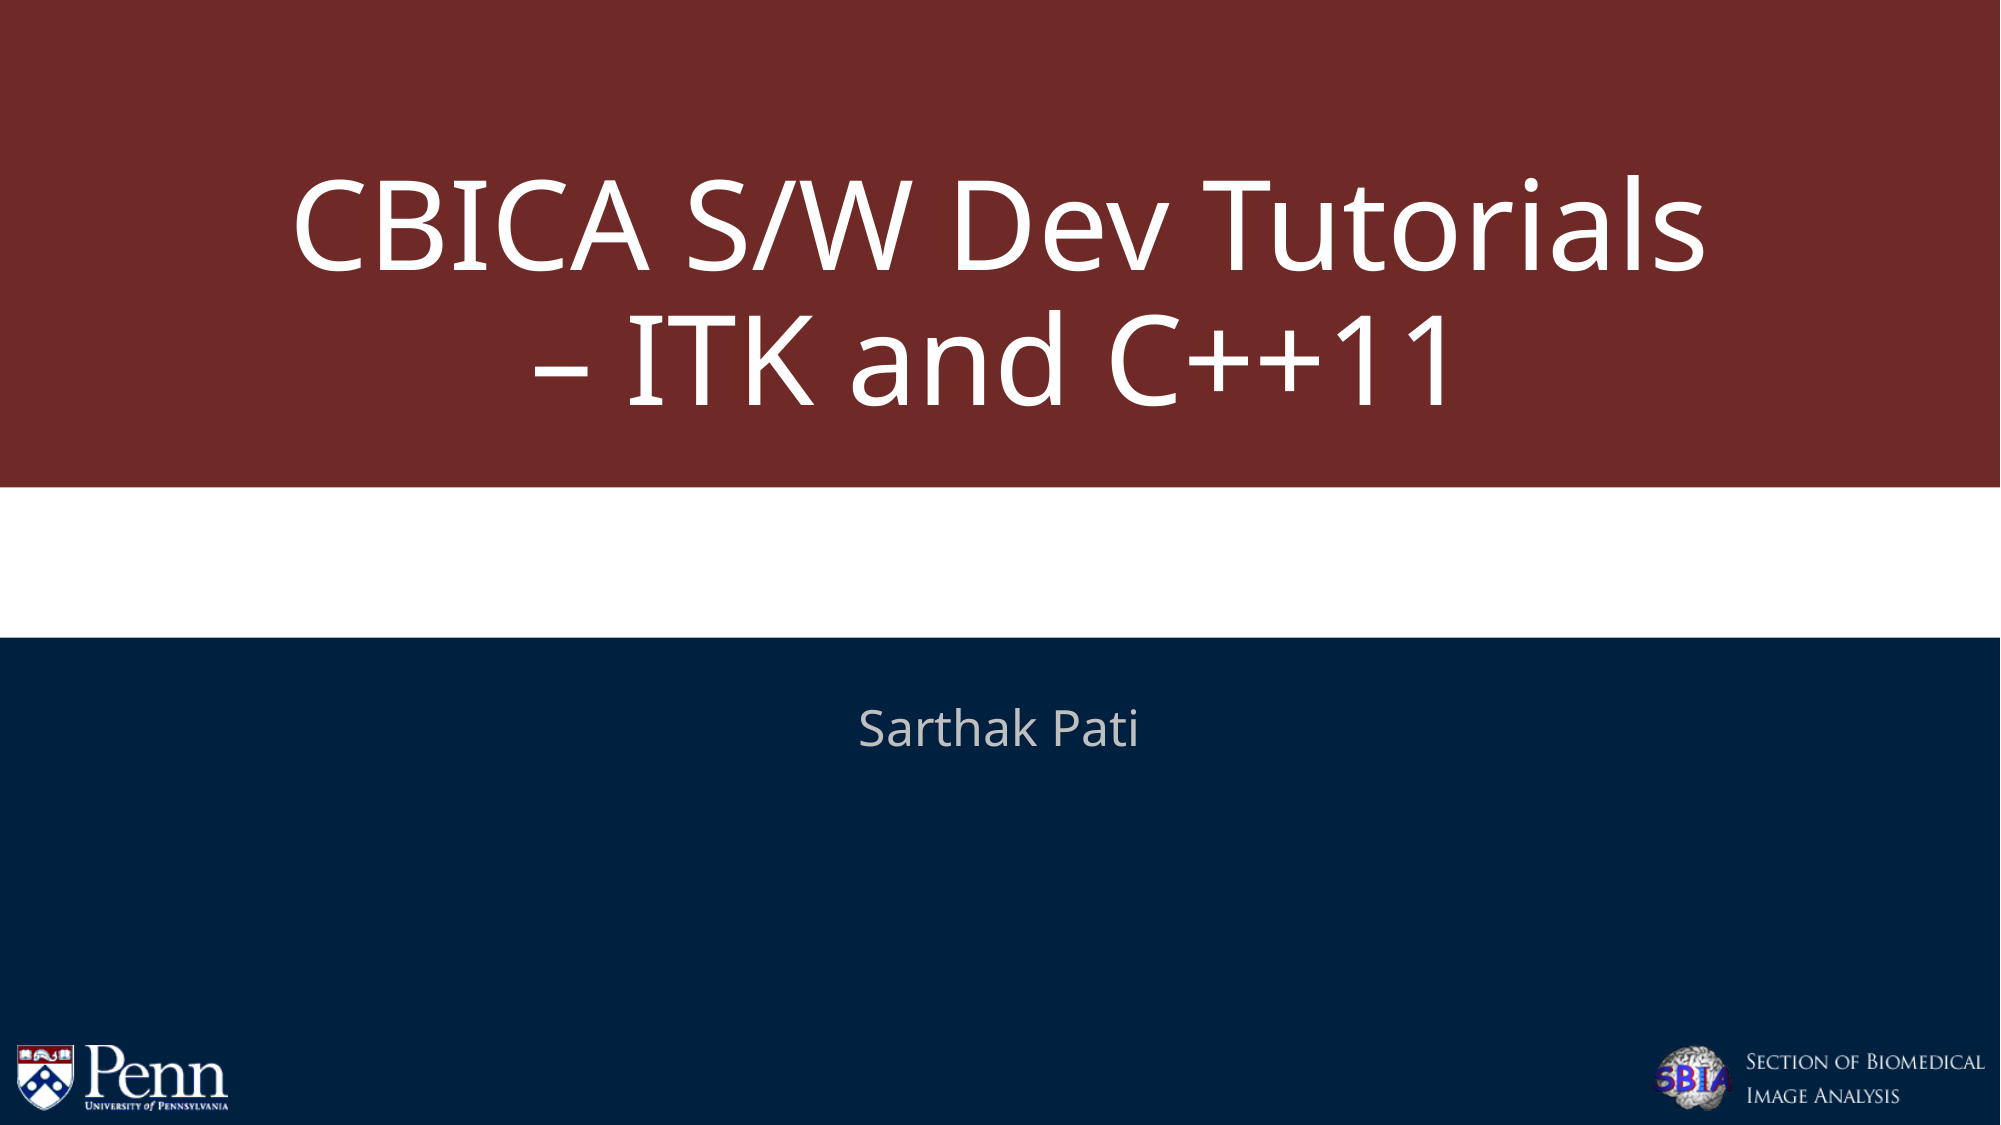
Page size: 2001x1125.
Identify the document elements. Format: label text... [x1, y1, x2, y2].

picture [1652, 1044, 1985, 1112]
title CBICA S/W Dev Tutorials – ITK and C++11 [249, 48, 1750, 440]
subtitle Sarthak Pati [249, 696, 1750, 968]
picture [17, 1045, 228, 1111]
